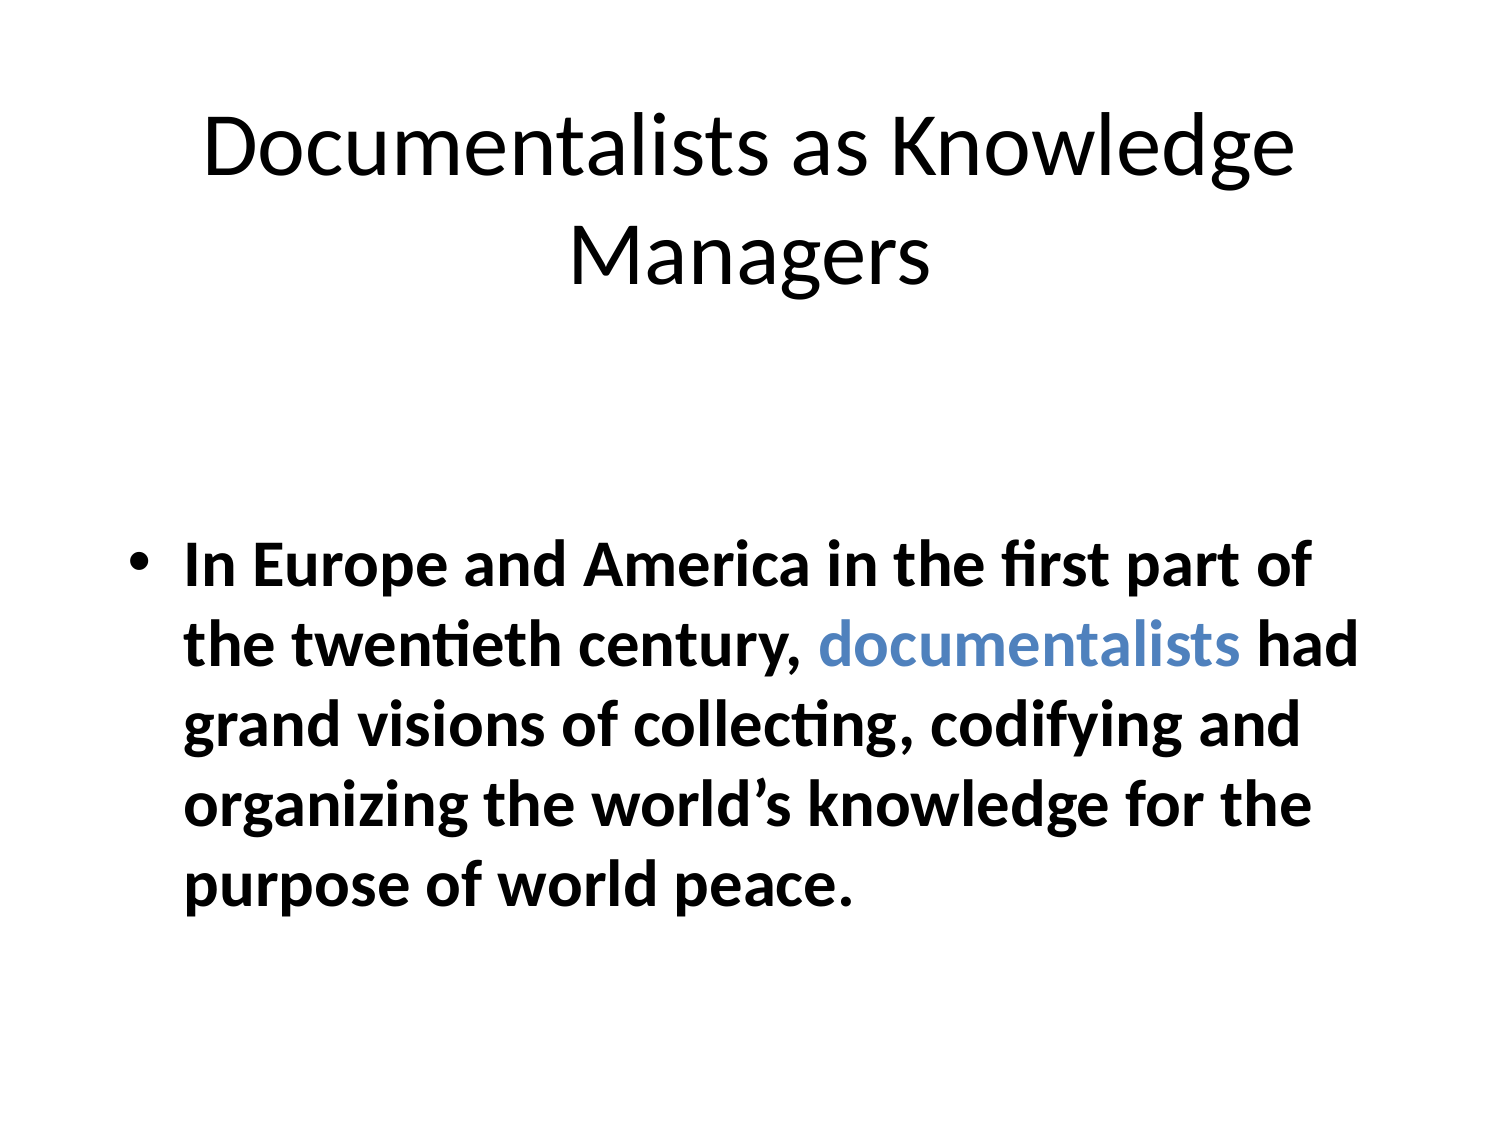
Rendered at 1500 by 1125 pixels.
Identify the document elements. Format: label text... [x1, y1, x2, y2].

list In Europe and America in the first part of the twentieth century, documentalists had grand visions of collecting, codifying and organizing the world’s knowledge for the purpose of world peace. [112, 512, 1388, 1125]
title Documentalists as Knowledge Managers [0, 76, 1500, 312]
